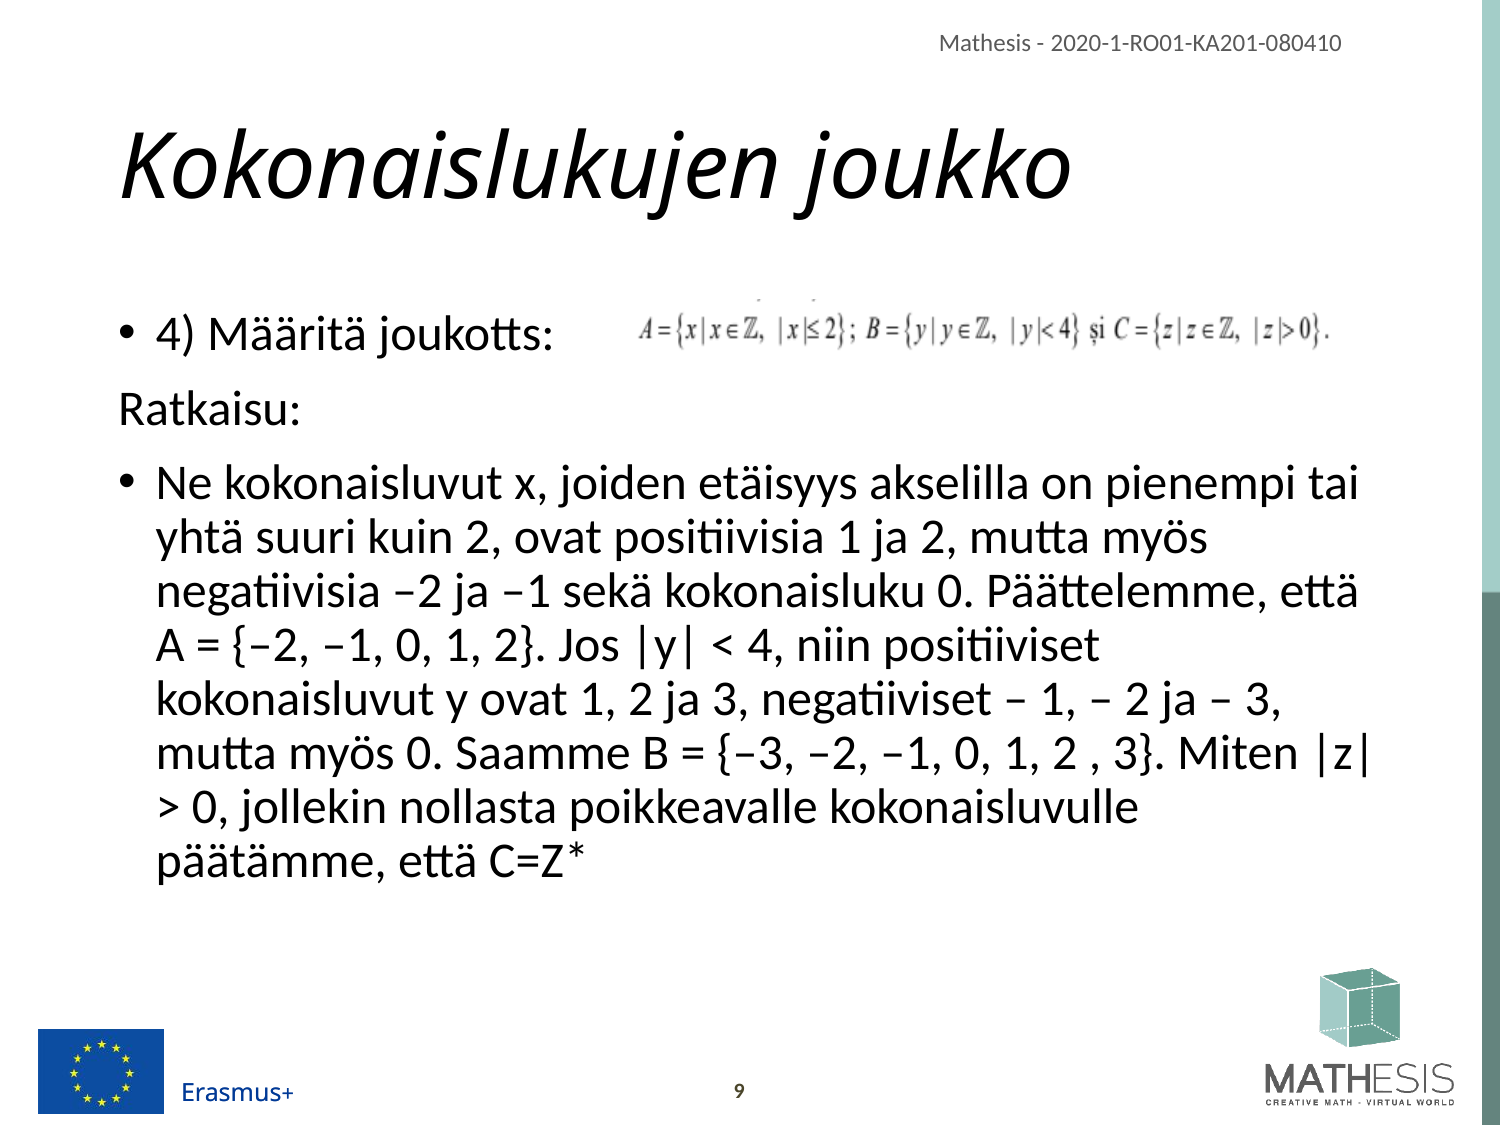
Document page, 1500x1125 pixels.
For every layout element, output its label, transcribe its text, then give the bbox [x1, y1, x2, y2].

list 4) Määritä joukotts: Ratkaisu: Ne kokonaisluvut x, joiden etäisyys akselilla on pienempi tai yhtä suuri kuin 2, ovat positiivisia 1 ja 2, mutta myös negatiivisia –2 ja –1 sekä kokonaisluku 0. Päättelemme, että A = {–2, –1, 0, 1, 2}. Jos |y| < 4, niin positiiviset kokonaisluvut y ovat 1, 2 ja 3, negatiiviset – 1, – 2 ja – 3, mutta myös 0. Saamme B = {–3, –2, –1, 0, 1, 2 , 3}. Miten |z| > 0, jollekin nollasta poikkeavalle kokonaisluvulle päätämme, että C=Z* [103, 299, 1397, 1014]
title Kokonaislukujen joukko [103, 59, 1397, 278]
picture [38, 1029, 164, 1114]
picture [624, 299, 1347, 358]
